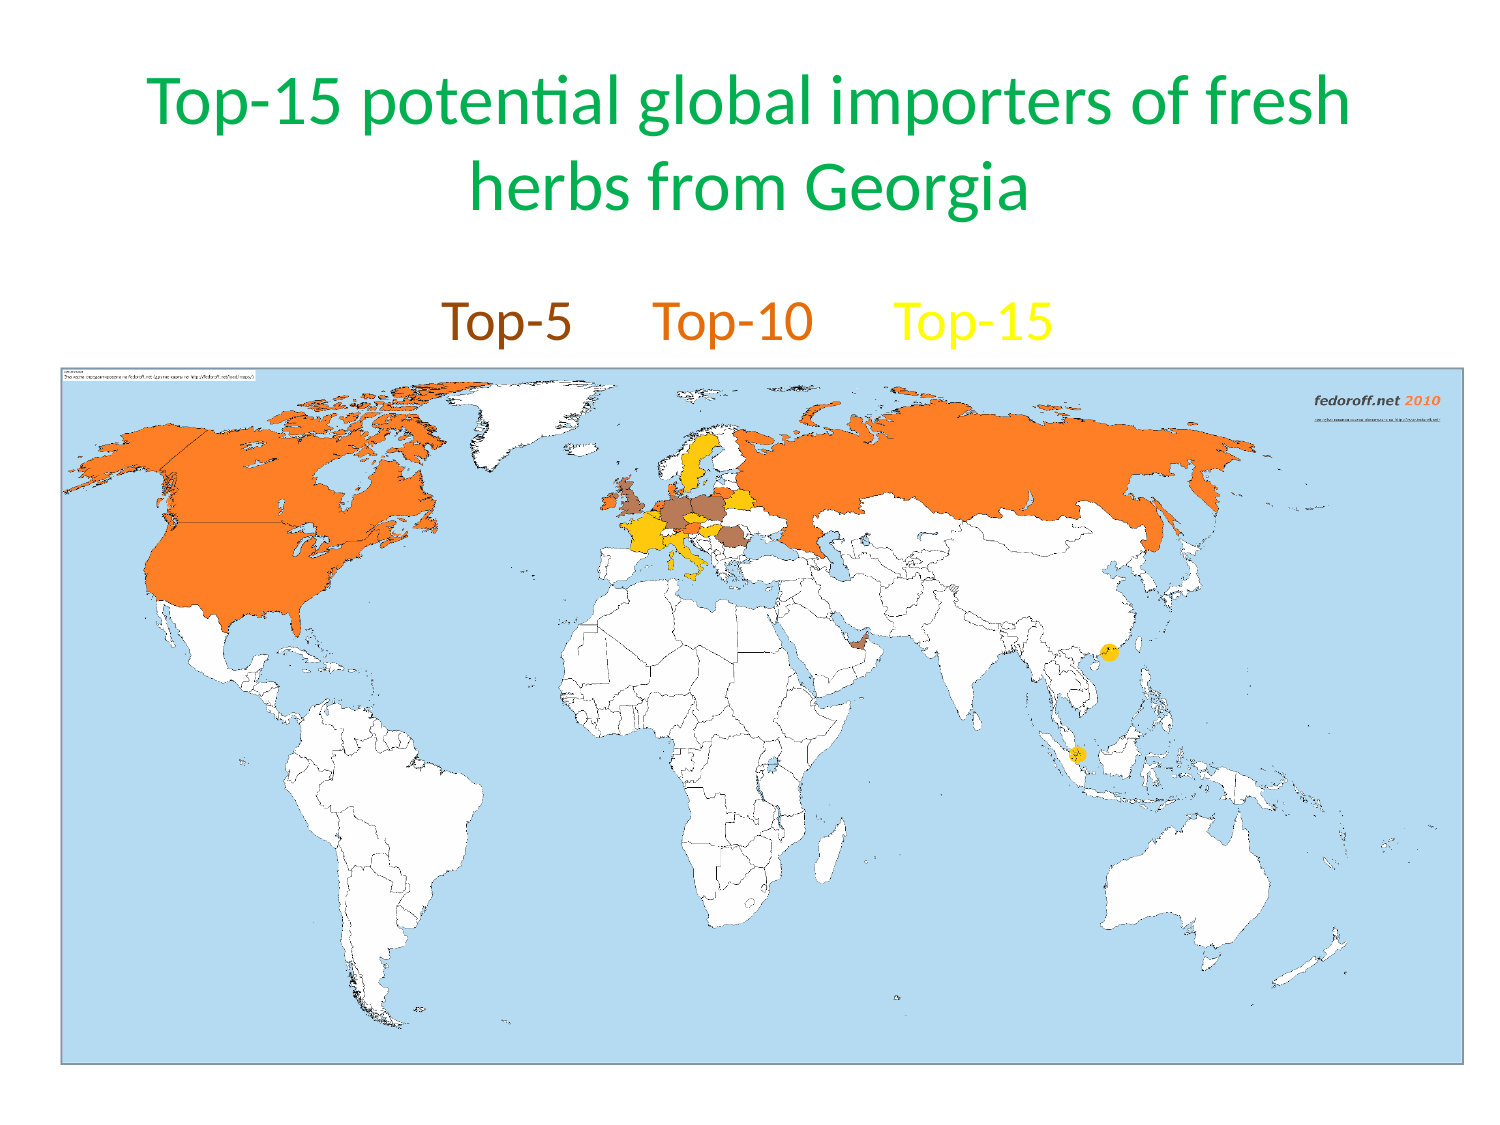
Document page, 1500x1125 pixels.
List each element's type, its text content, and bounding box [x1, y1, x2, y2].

text_box Top-5 Top-10 Top-15 [364, 274, 1133, 360]
picture [54, 361, 1470, 1071]
title Top-15 potential global importers of fresh herbs from Georgia [75, 45, 1425, 233]
